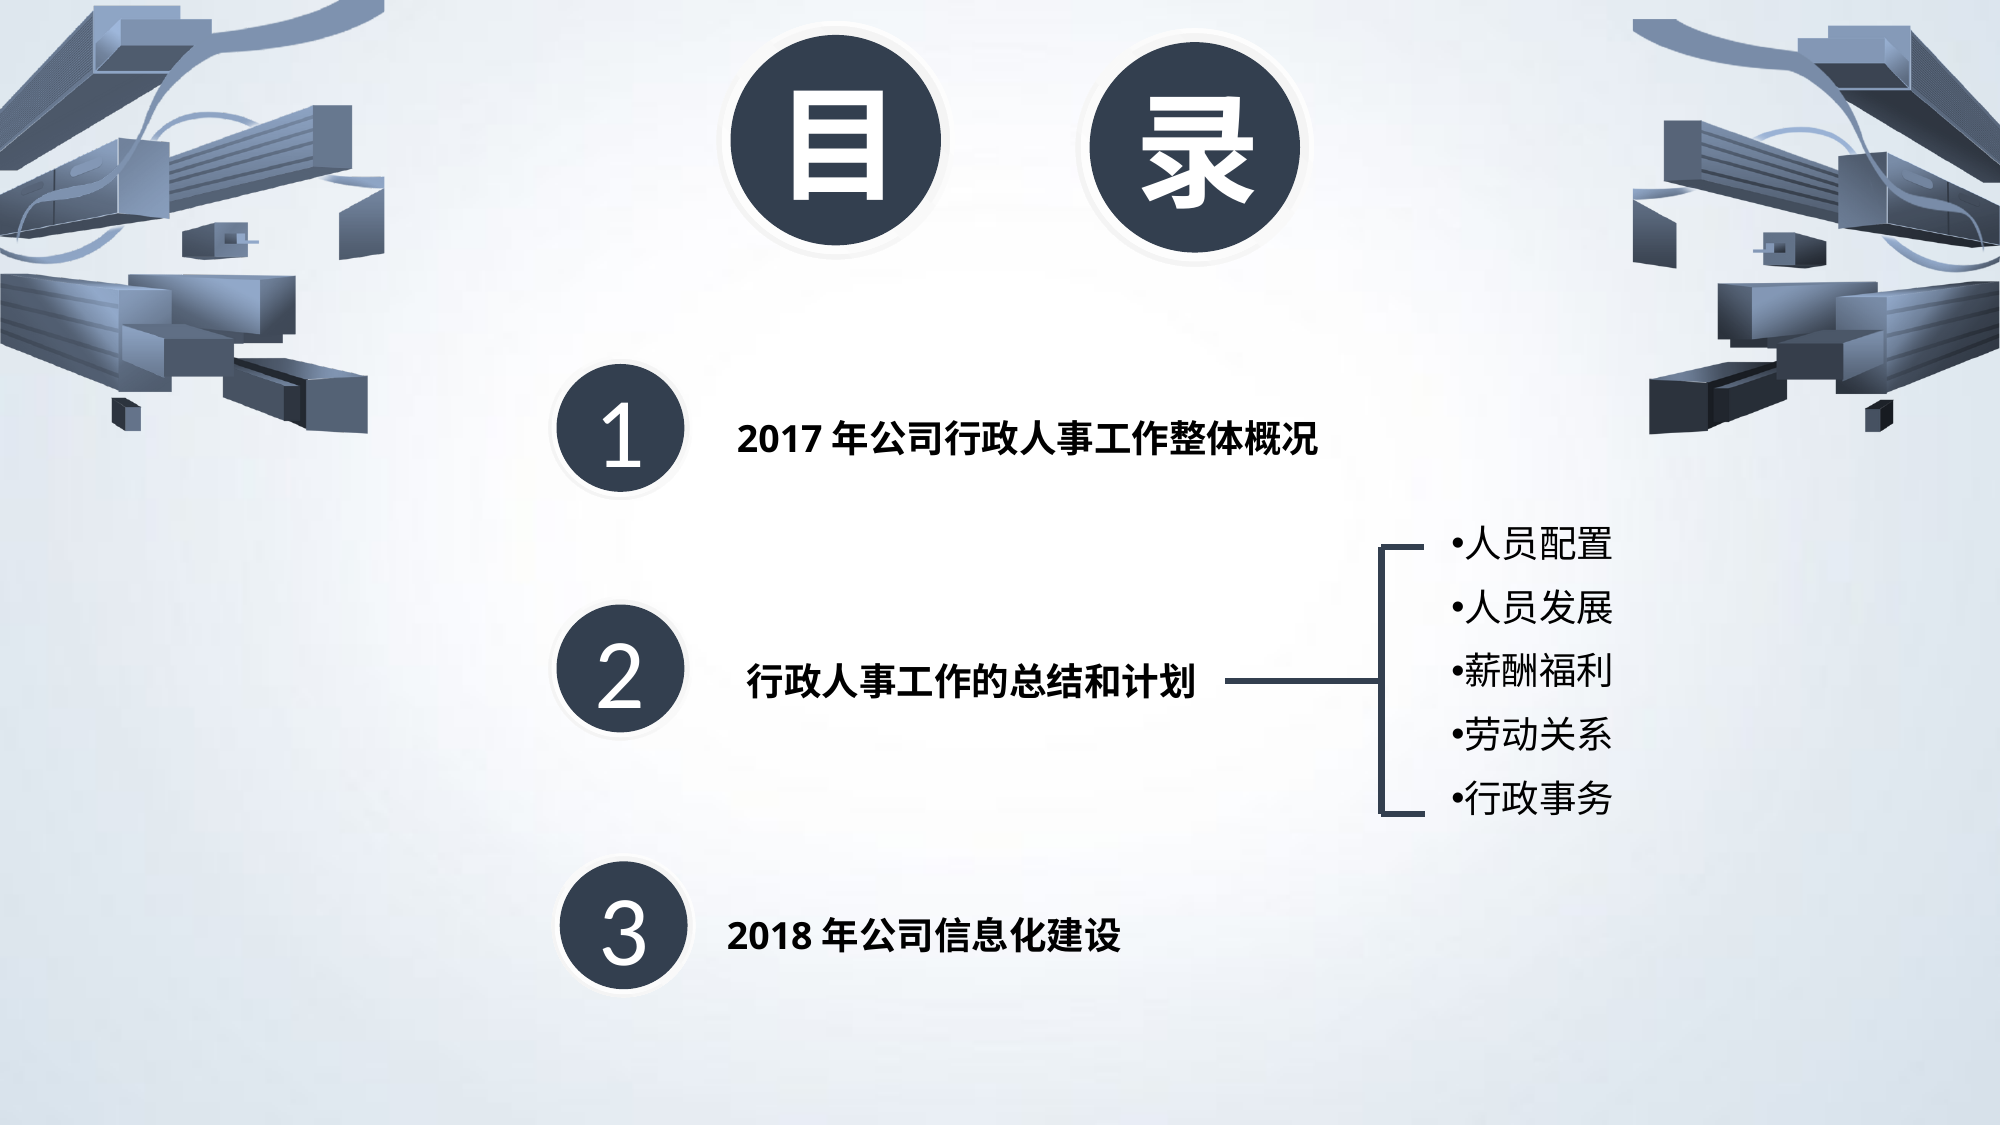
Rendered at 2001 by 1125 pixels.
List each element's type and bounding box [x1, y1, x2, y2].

text_box [1075, 28, 1315, 267]
picture [0, 0, 2000, 1125]
text_box [716, 20, 956, 260]
text_box [548, 355, 693, 500]
text_box [1225, 547, 1426, 815]
text_box [548, 596, 693, 741]
text_box [551, 853, 696, 998]
